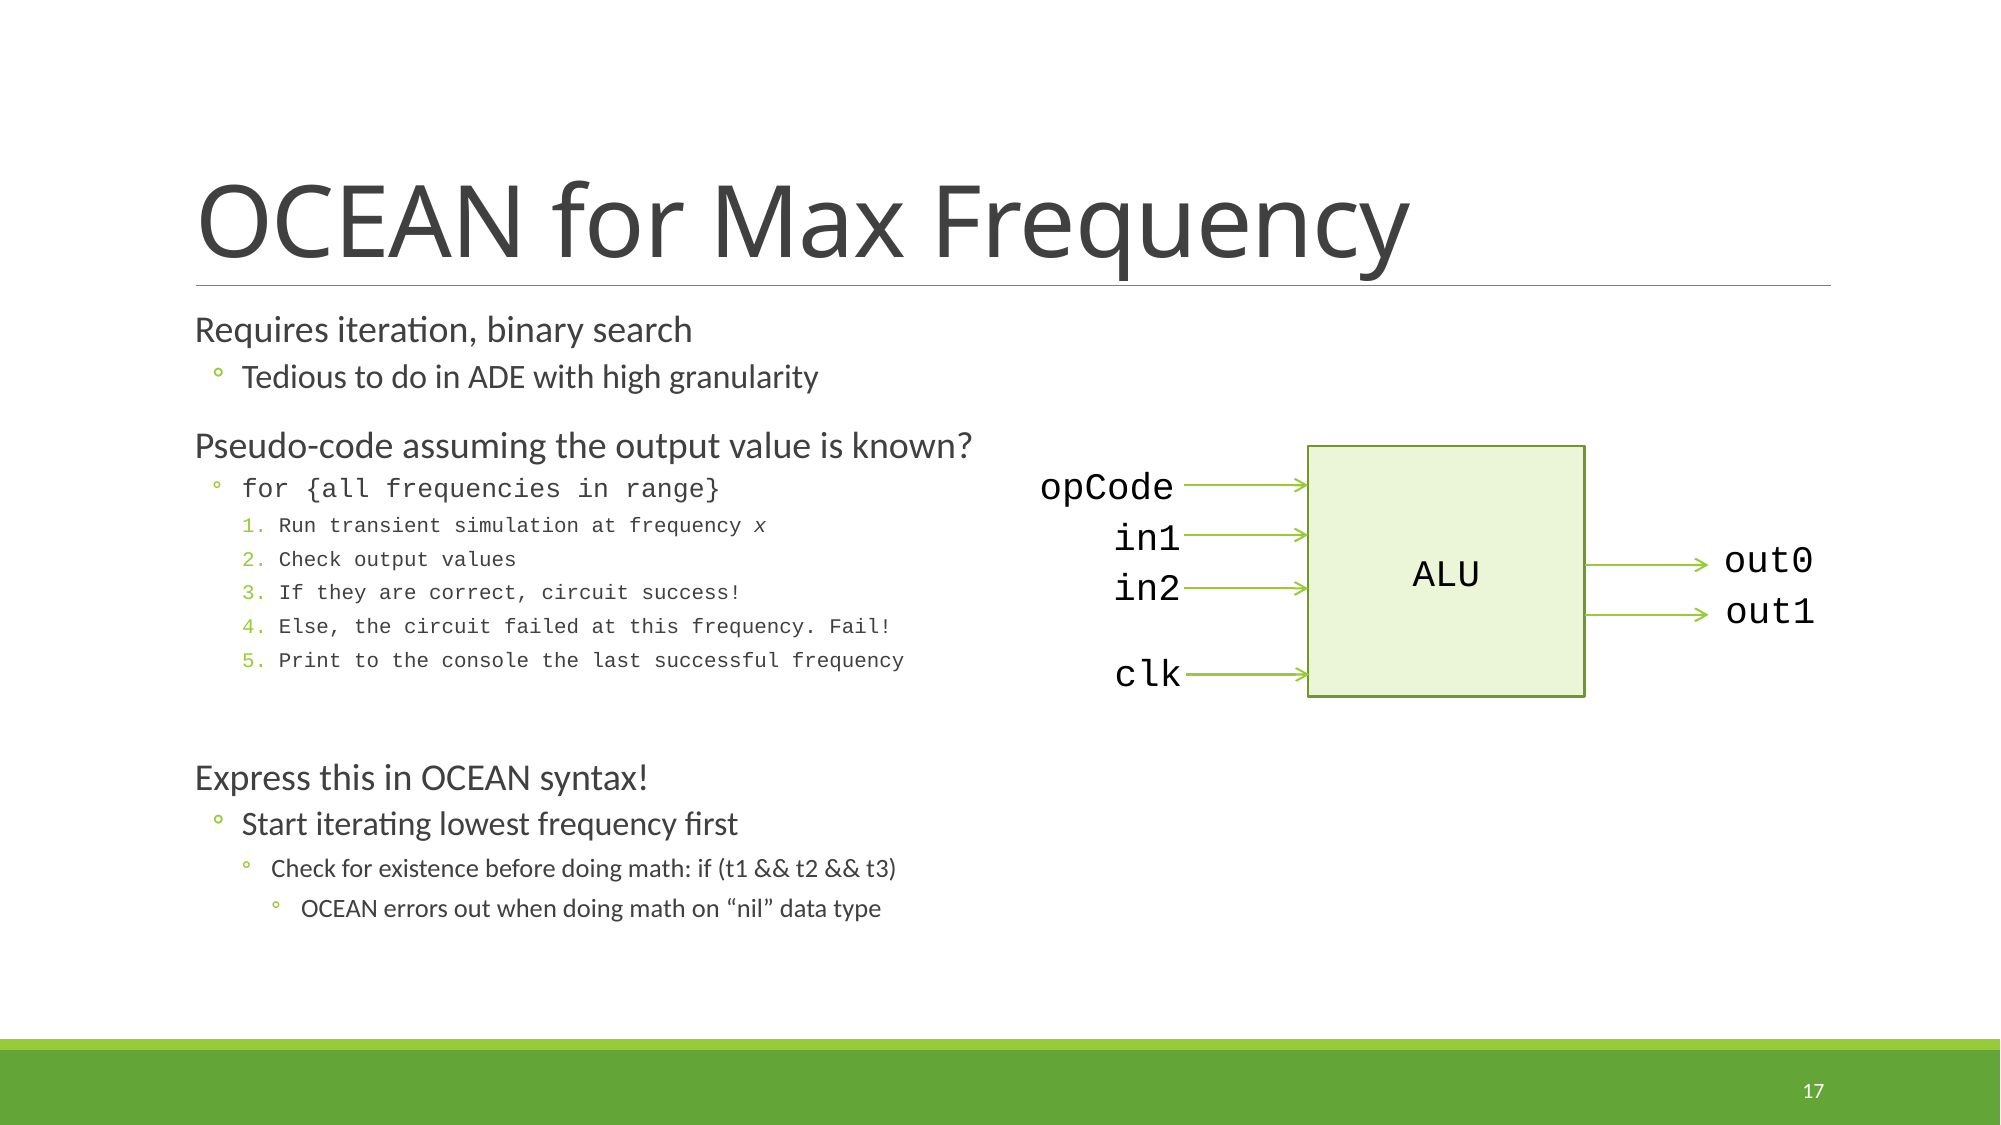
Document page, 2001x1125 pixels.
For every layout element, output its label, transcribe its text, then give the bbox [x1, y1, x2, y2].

text_box out1 [1710, 578, 1831, 639]
text_box ALU [1307, 445, 1586, 698]
list Requires iteration, binary search Tedious to do in ADE with high granularity Pseudo-code assuming the output value is known? for {all frequencies in range} Run transient simulation at frequency x Check output values If they are correct, circuit success! Else, the circuit failed at this frequency. Fail! Print to the console the last successful frequency Express this in OCEAN syntax! Start iterating lowest frequency first Check for existence before doing math: if (t1 && t2 && t3) OCEAN errors out when doing math on “nil” data type [180, 302, 990, 963]
text_box out0 [1709, 527, 1829, 588]
text_box in1 [1098, 505, 1196, 555]
slide_number 17 [1624, 1059, 1840, 1120]
text_box clk [1099, 641, 1198, 702]
text_box opCode [1024, 454, 1190, 515]
text_box in2 [1098, 555, 1196, 616]
title OCEAN for Max Frequency [180, 47, 1830, 285]
